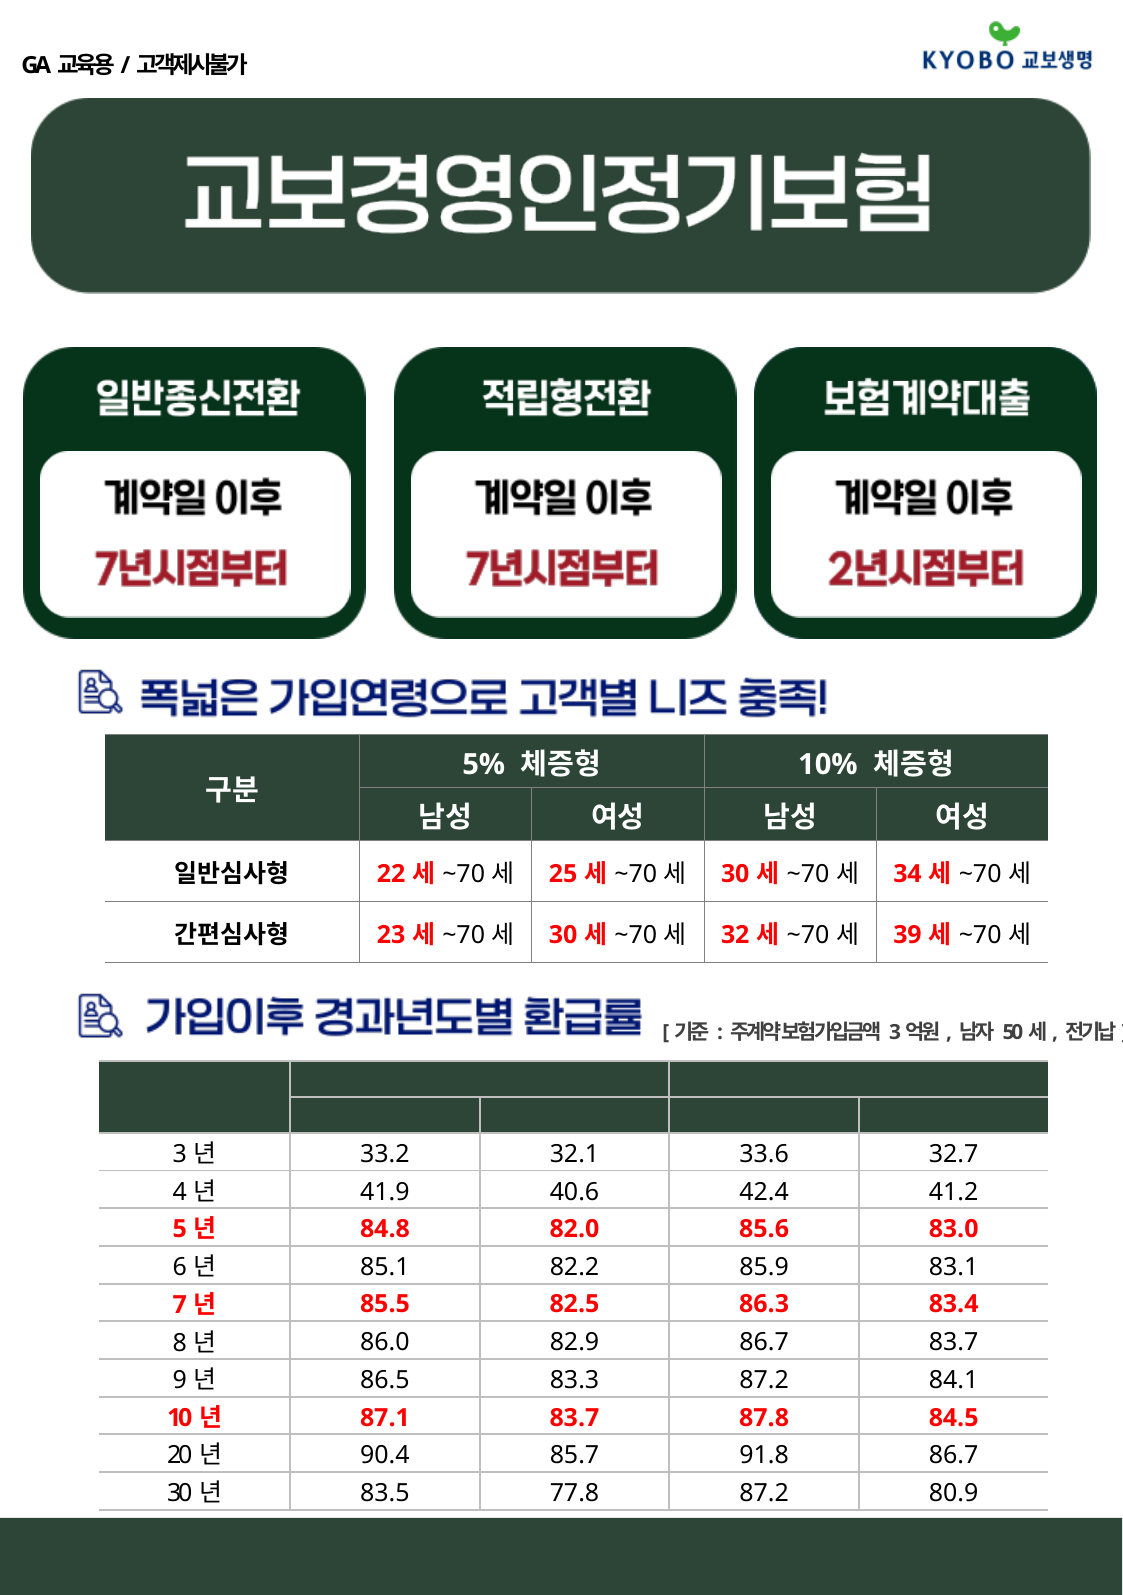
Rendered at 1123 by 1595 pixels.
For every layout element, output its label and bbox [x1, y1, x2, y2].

text_box [0, 0, 1123, 1595]
picture [23, 346, 366, 640]
picture [161, 134, 950, 260]
picture [394, 346, 737, 640]
picture [754, 346, 1097, 640]
picture [68, 983, 646, 1049]
picture [68, 659, 834, 728]
